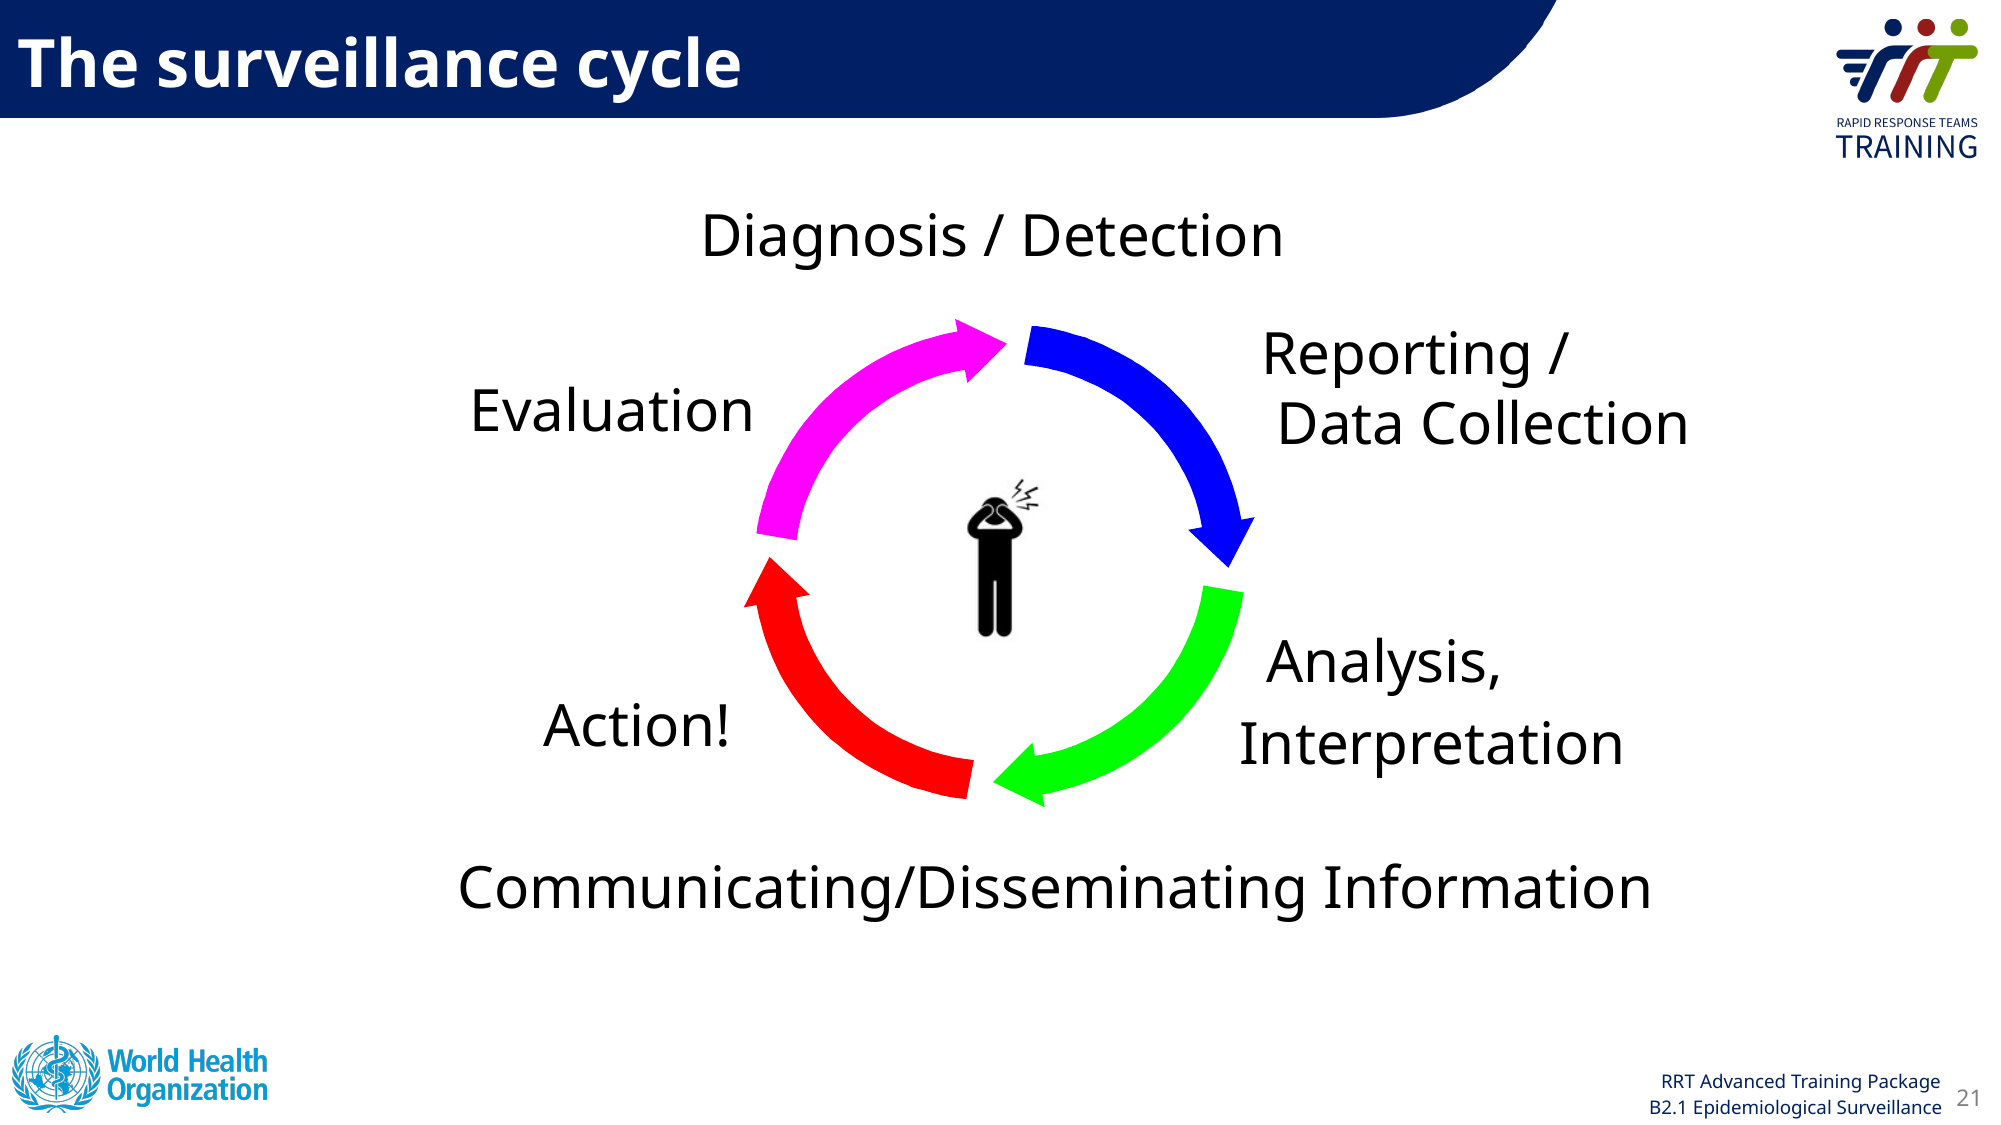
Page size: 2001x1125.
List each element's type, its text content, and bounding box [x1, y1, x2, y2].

picture [12, 1083, 48, 1113]
text_box Diagnosis / Detection [692, 207, 1293, 275]
picture [0, 0, 1578, 118]
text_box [723, 291, 1277, 834]
picture [12, 1035, 267, 1113]
text_box Analysis, [1277, 633, 1511, 701]
picture [58, 1050, 64, 1058]
text_box The surveillance cycle [10, 12, 1718, 119]
text_box Evaluation [462, 382, 723, 450]
text_box Reporting / Data Collection [1277, 309, 1699, 464]
text_box Interpretation [1277, 715, 1633, 783]
picture [1835, 19, 1978, 167]
text_box Communicating/Disseminating Information [450, 859, 1700, 927]
text_box Action! [535, 697, 723, 765]
